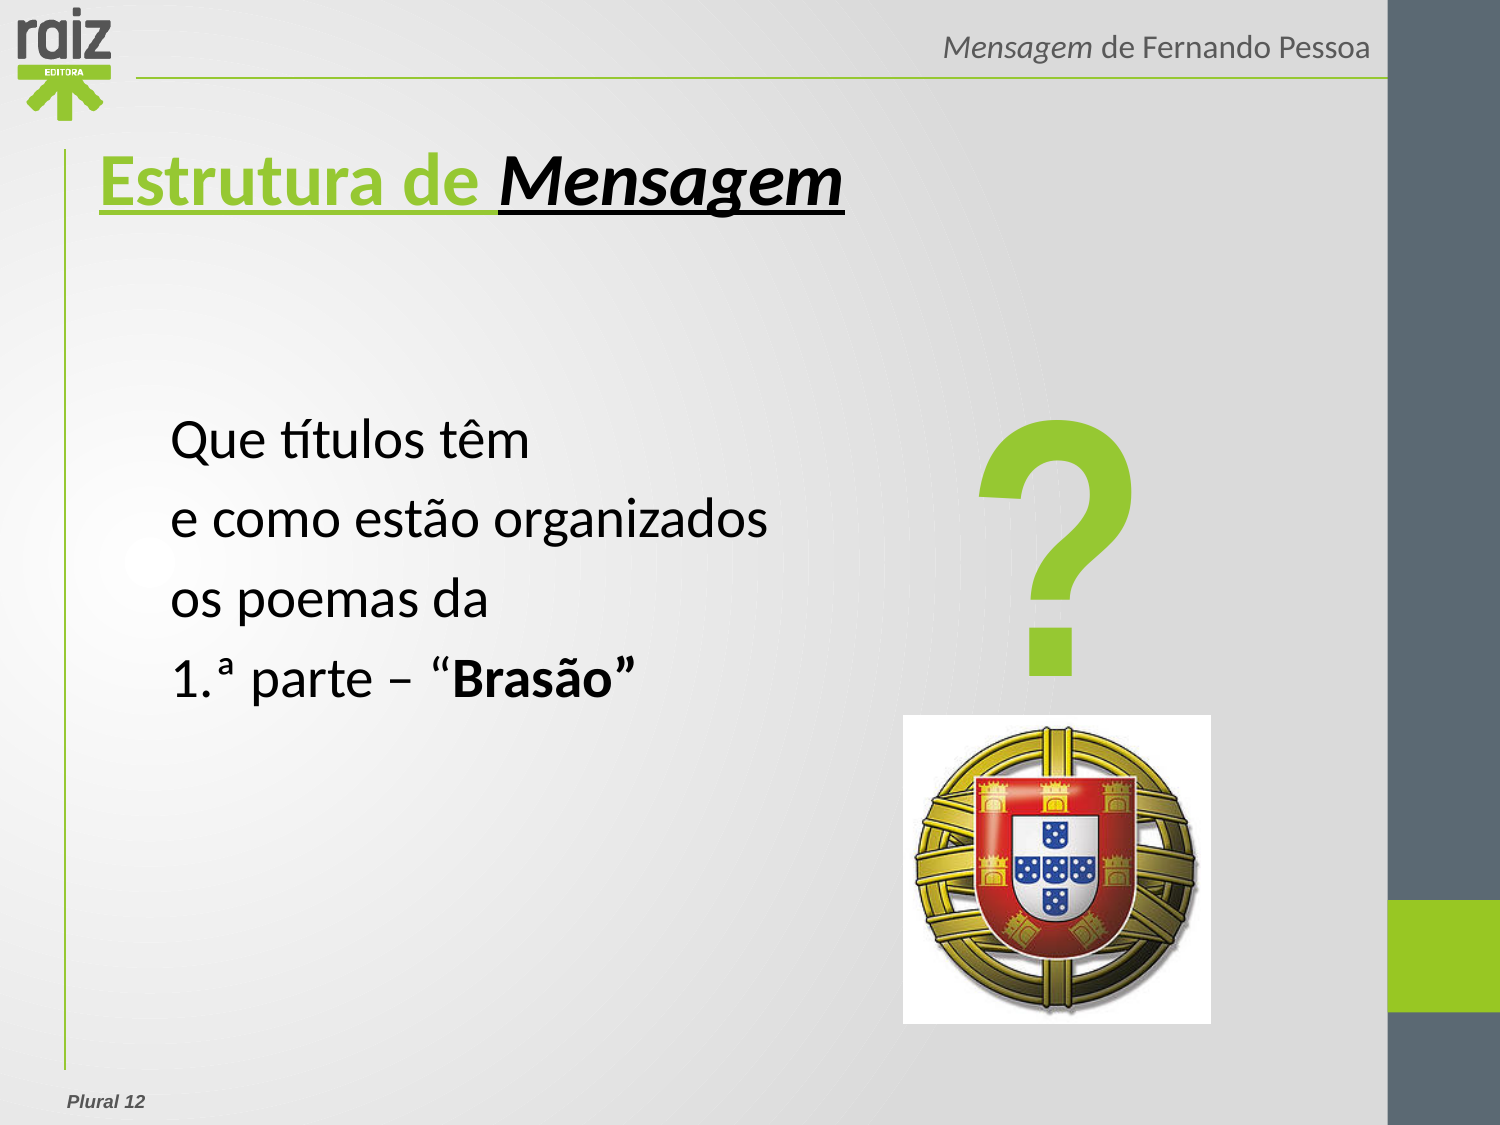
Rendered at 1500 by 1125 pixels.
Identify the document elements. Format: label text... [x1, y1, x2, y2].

picture [17, 7, 111, 121]
picture [903, 715, 1212, 1024]
text_box ? [950, 302, 1140, 708]
subtitle Estrutura de Mensagem [84, 122, 1337, 241]
text_box Que títulos têm e como estão organizados os poemas da 1.ª parte – “Brasão” [155, 393, 871, 718]
